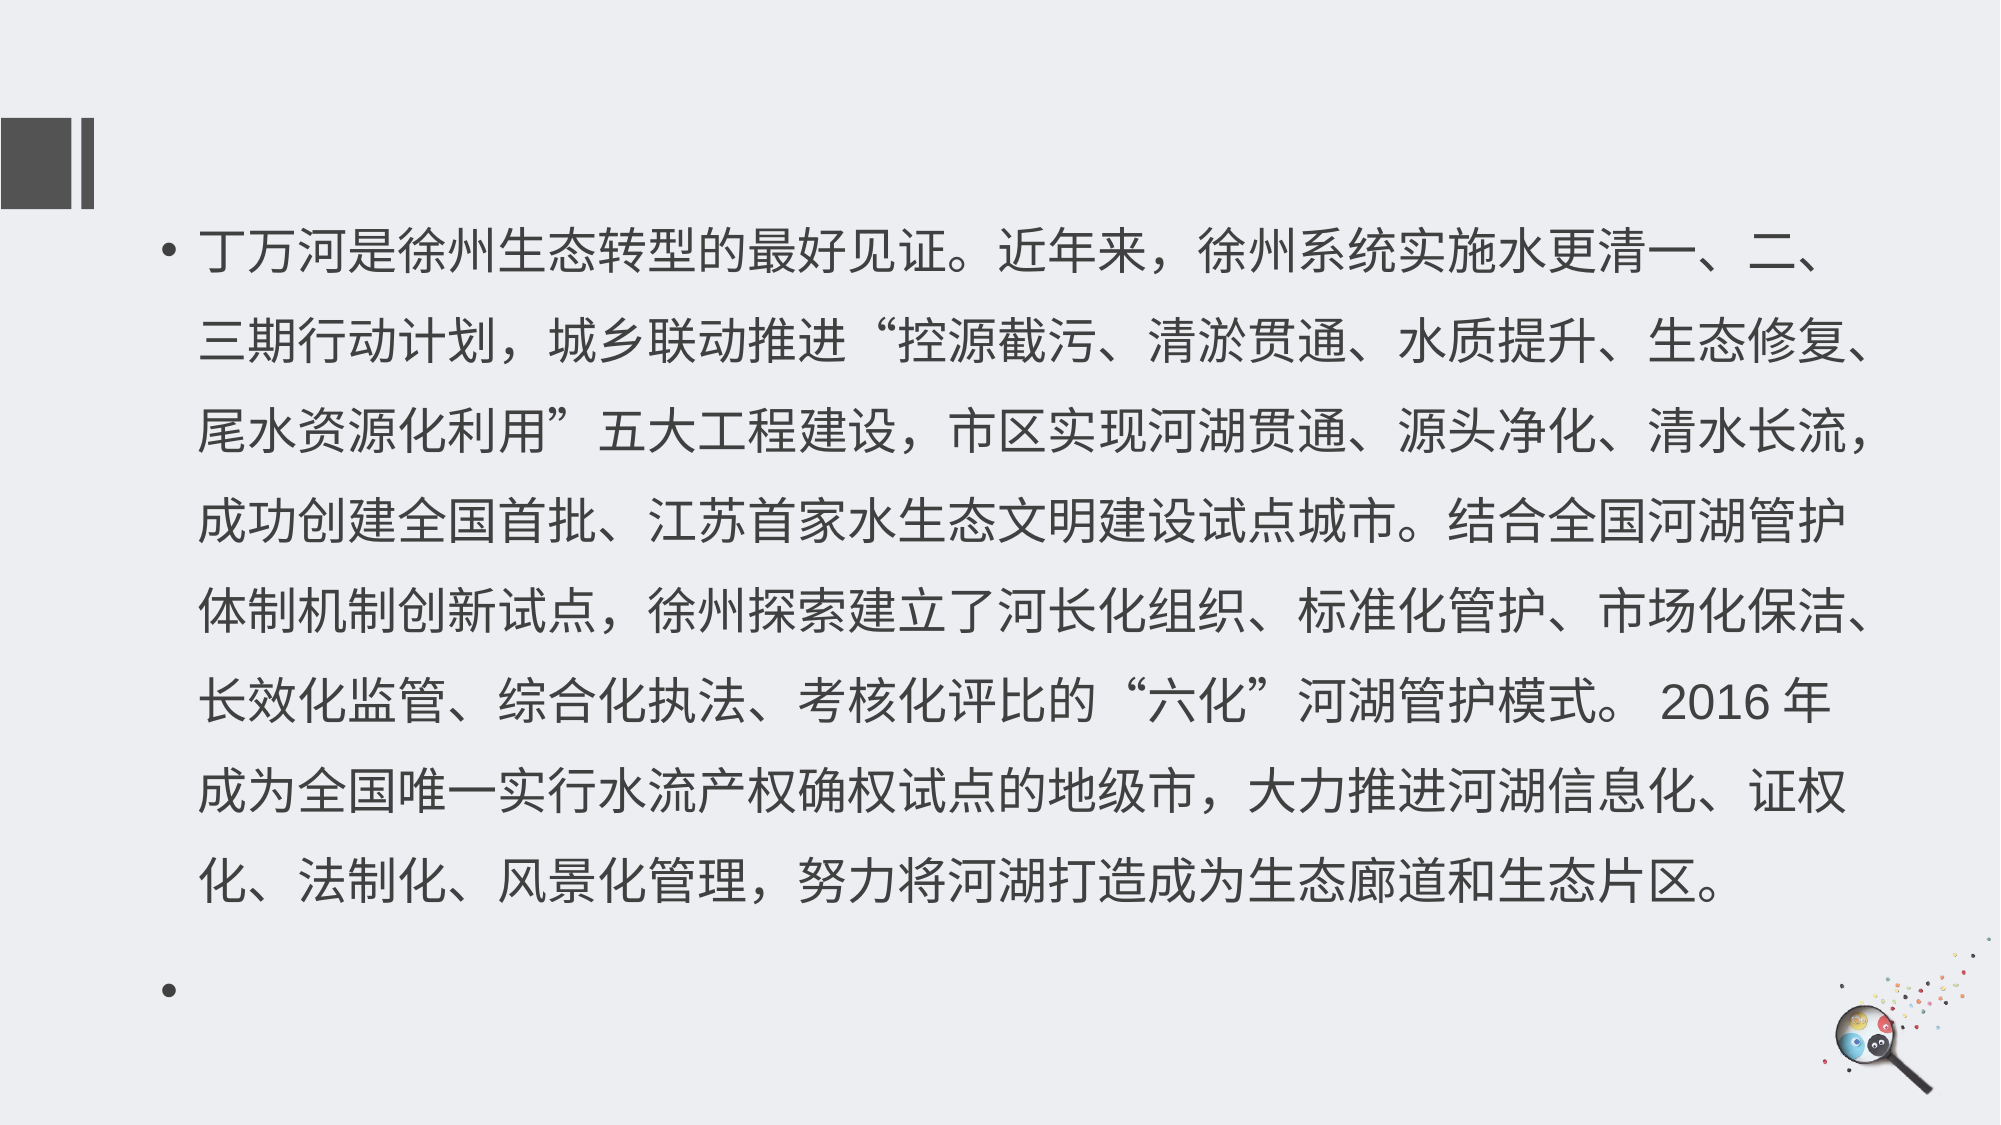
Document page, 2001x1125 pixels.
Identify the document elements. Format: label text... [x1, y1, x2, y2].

list 丁万河是徐州生态转型的最好见证。近年来，徐州系统实施水更清一、二、三期行动计划，城乡联动推进“控源截污、清淤贯通、水质提升、生态修复、尾水资源化利用”五大工程建设，市区实现河湖贯通、源头净化、清水长流，成功创建全国首批、江苏首家水生态文明建设试点城市。结合全国河湖管护体制机制创新试点，徐州探索建立了河长化组织、标准化管护、市场化保洁、长效化监管、综合化执法、考核化评比的“六化”河湖管护模式。2016年成为全国唯一实行水流产权确权试点的地级市，大力推进河湖信息化、证权化、法制化、风景化管理，努力将河湖打造成为生态廊道和生态片区。 [145, 182, 1871, 1125]
picture [1871, 932, 1993, 1103]
